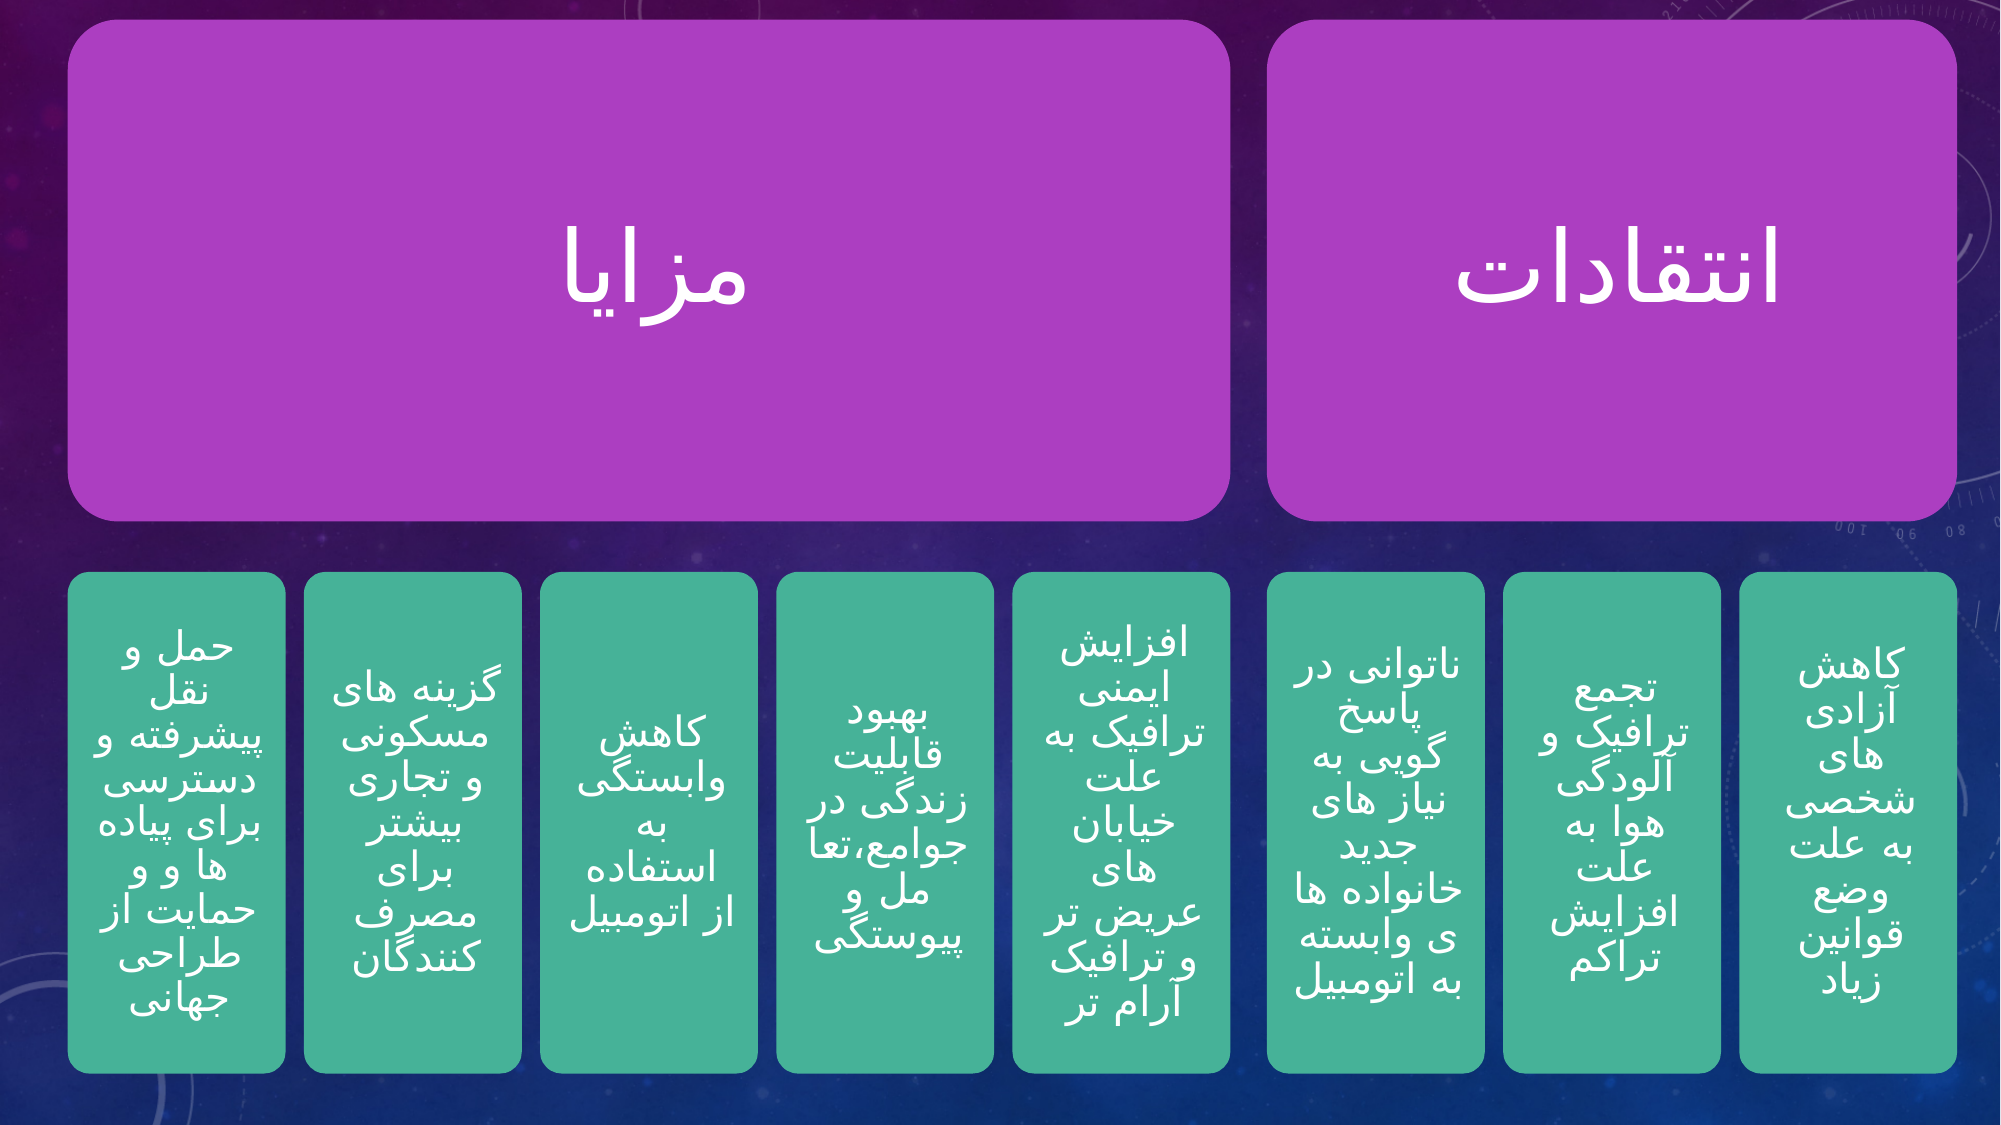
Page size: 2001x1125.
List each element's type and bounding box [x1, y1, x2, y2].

picture [0, 0, 2001, 1125]
text_box [66, 19, 1959, 1074]
